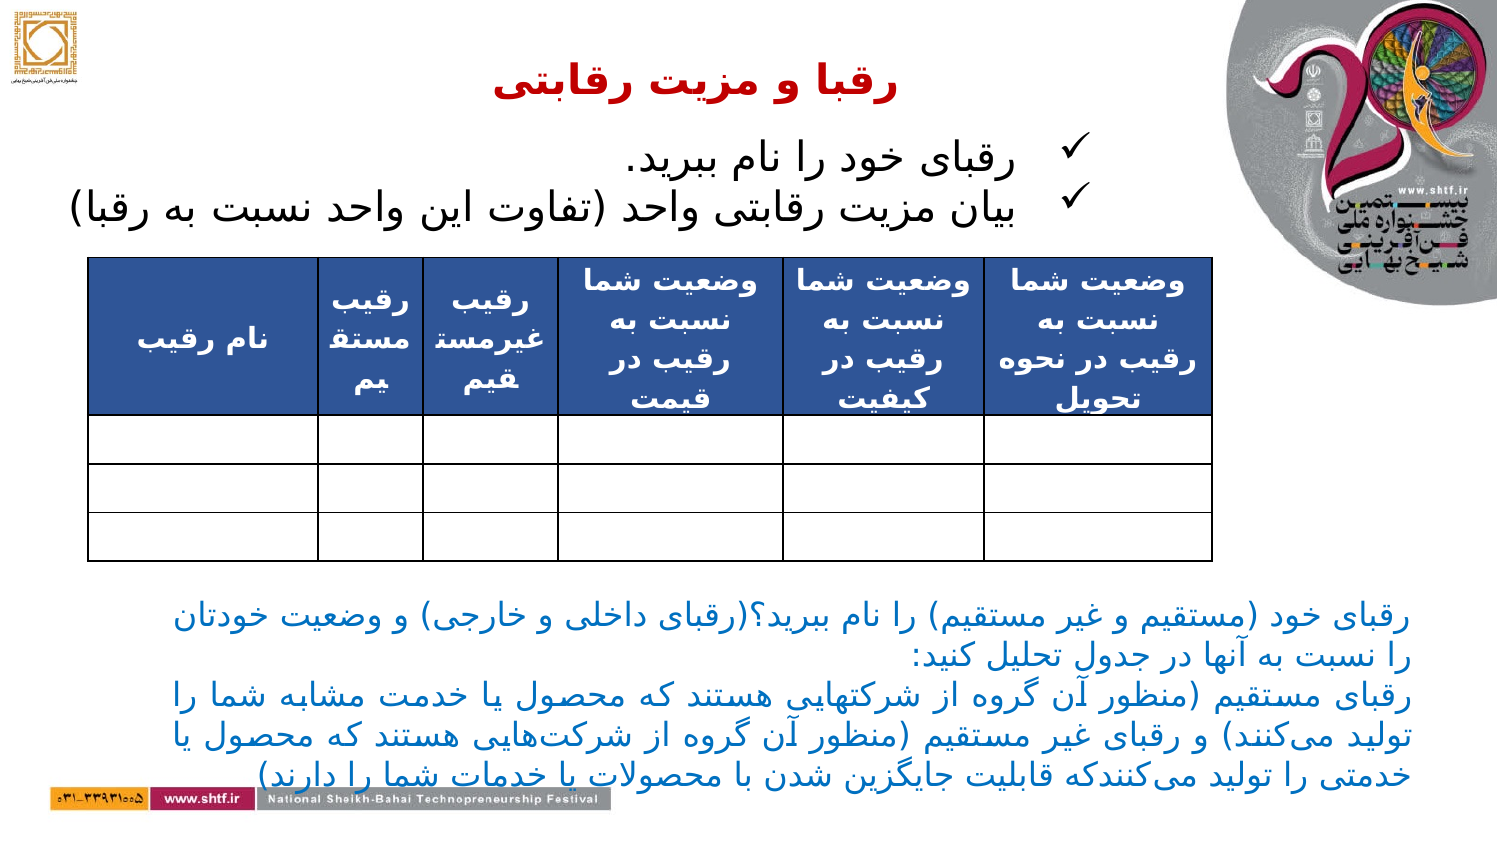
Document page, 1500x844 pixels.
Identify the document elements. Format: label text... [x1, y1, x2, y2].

table_header وضعیت شما نسبت به رقیب در قیمت [559, 258, 782, 414]
picture [0, 0, 1497, 844]
table_cell [985, 465, 1211, 512]
table_cell [985, 416, 1211, 463]
title رقبا و مزیت رقابتی [43, 17, 1348, 145]
table_cell [89, 513, 317, 560]
table_cell [319, 513, 422, 560]
table_header وضعیت شما نسبت به رقیب در کیفیت [784, 258, 983, 414]
table_header نام رقیب [89, 258, 317, 414]
text_box رقبای خود (مستقیم و غیر مستقیم) را نام ببرید؟(رقبای داخلی و خارجی) و وضعیت خودتان را نسبت به آنها در جدول تحلیل کنید: رقبای مستقیم (منظور آن گروه از شرکتهایی هستند که محصول یا خدمت مشابه شما را تولید می‌کنند) و رقبای غیر مستقیم (منظور آن گروه از شرکت‌هایی هستند که محصول یا خدمتی را تولید می‌کنندکه قابلیت جایگزین شدن با محصولات یا خدمات شما را دارند) [155, 585, 1451, 801]
table_cell [559, 513, 782, 560]
table_cell [985, 513, 1211, 560]
table_header رقیب مستقیم [319, 258, 422, 414]
table_header وضعیت شما نسبت به رقیب در نحوه تحویل [985, 258, 1211, 414]
table_cell [89, 465, 317, 512]
table_cell [784, 513, 983, 560]
table_cell [559, 416, 782, 463]
table_cell [319, 465, 422, 512]
table_cell [784, 416, 983, 463]
table_cell [424, 465, 557, 512]
text_box رقبای خود را نام ببرید. بیان مزیت رقابتی واحد (تفاوت این واحد نسبت به رقبا) [0, 121, 1108, 281]
table_cell [424, 416, 557, 463]
table_cell [319, 416, 422, 463]
table_cell [89, 416, 317, 463]
table_header رقیب غیرمستقیم [424, 258, 557, 414]
table_cell [424, 513, 557, 560]
table_cell [784, 465, 983, 512]
table_cell [559, 465, 782, 512]
